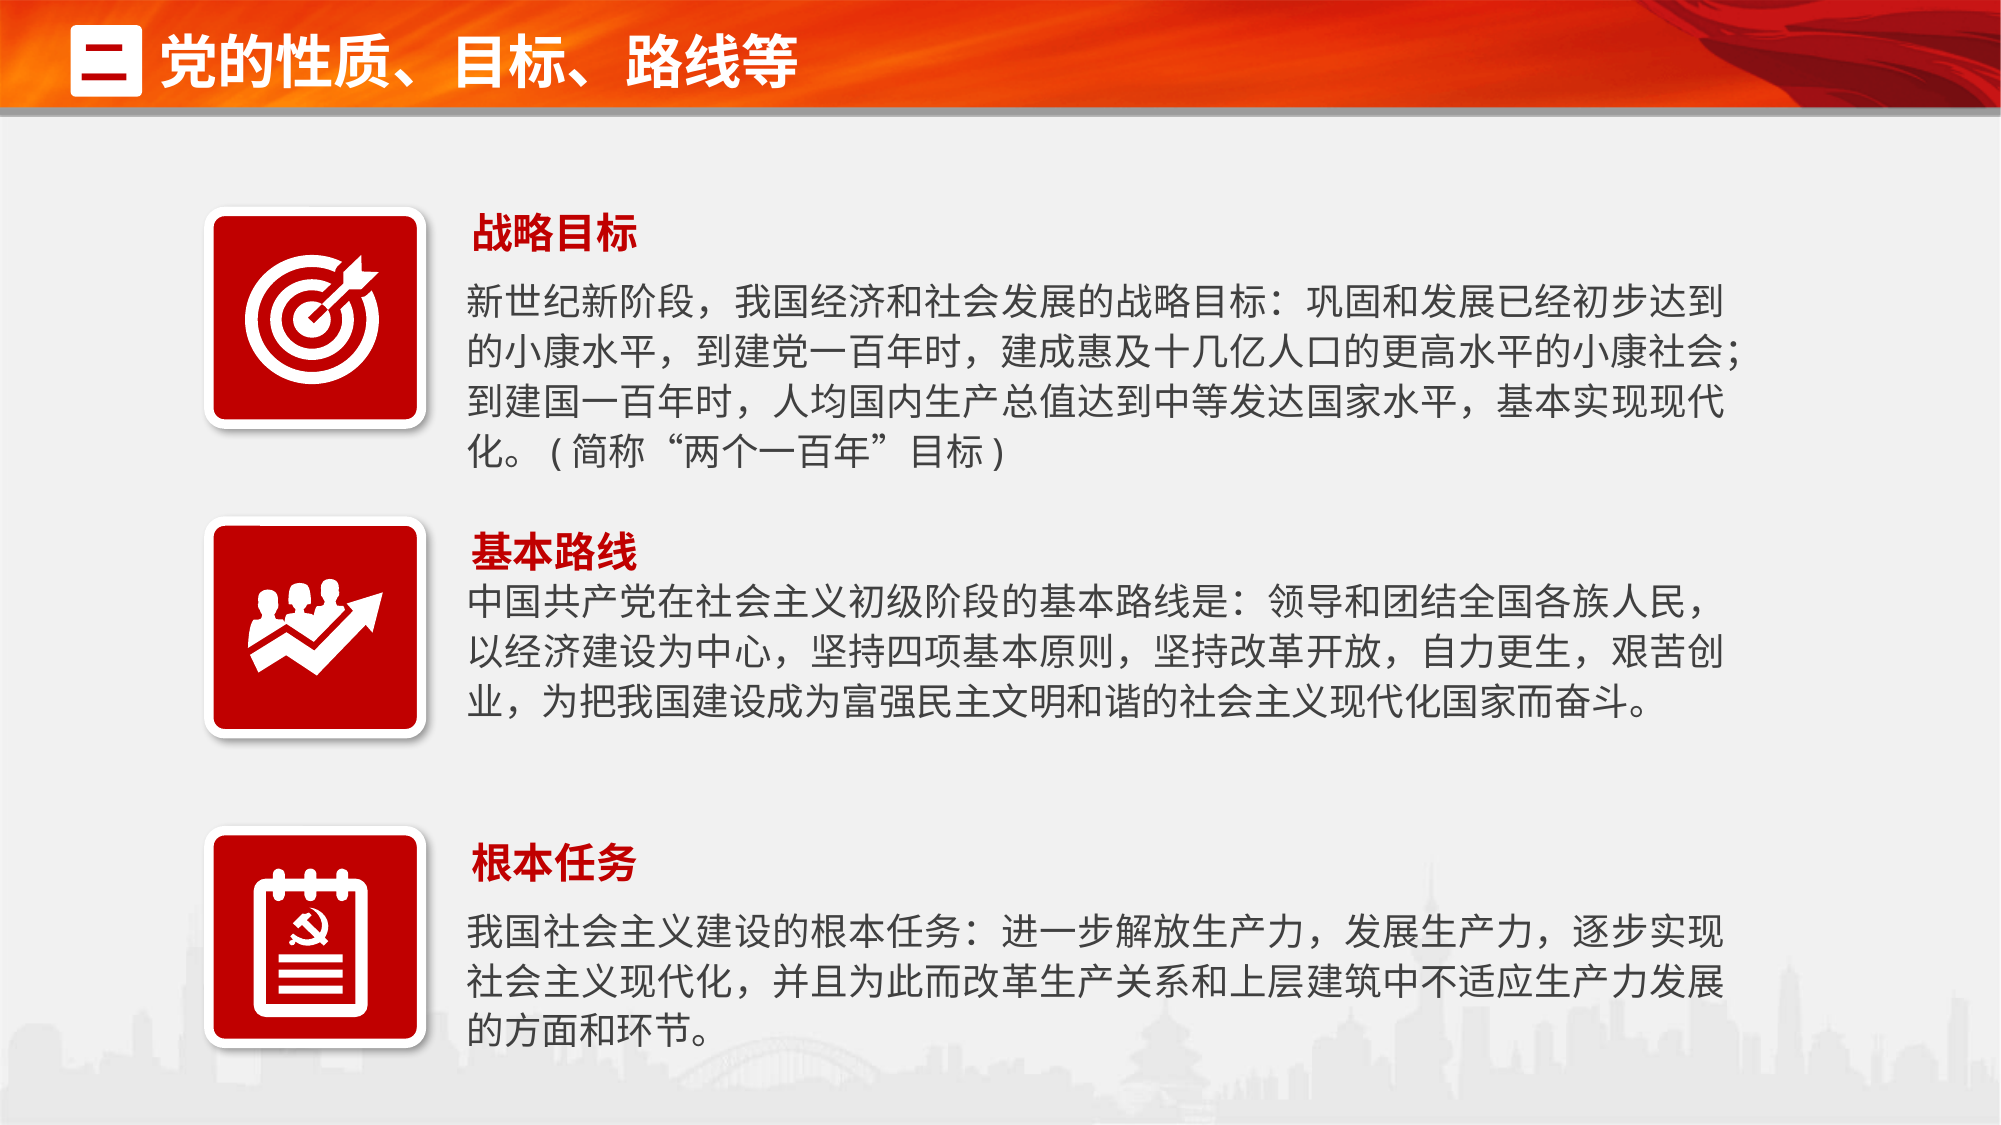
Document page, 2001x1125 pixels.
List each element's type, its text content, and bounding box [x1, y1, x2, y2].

text_box [247, 578, 345, 648]
text_box 战略目标 [456, 199, 654, 265]
text_box 新世纪新阶段，我国经济和社会发展的战略目标：巩固和发展已经初步达到的小康水平，到建党一百年时，建成惠及十几亿人口的更高水平的小康社会；到建国一百年时，人均国内生产总值达到中等发达国家水平，基本实现现代化。(简称“两个一百年”目标) [452, 265, 1741, 481]
text_box [208, 830, 422, 1044]
text_box [208, 211, 422, 425]
text_box 中国共产党在社会主义初级阶段的基本路线是：领导和团结全国各族人民，以经济建设为中心，坚持四项基本原则，坚持改革开放，自力更生，艰苦创业，为把我国建设成为富强民主文明和谐的社会主义现代化国家而奋斗。 [452, 565, 1741, 731]
text_box 我国社会主义建设的根本任务：进一步解放生产力，发展生产力，逐步实现社会主义现代化，并且为此而改革生产关系和上层建筑中不适应生产力发展的方面和环节。 [452, 895, 1741, 1060]
text_box 党的性质、目标、路线等 [144, 18, 954, 103]
text_box 根本任务 [456, 829, 654, 895]
text_box [253, 868, 368, 1018]
text_box [249, 592, 383, 676]
text_box 二 [64, 22, 145, 98]
text_box [245, 254, 379, 385]
picture [0, 0, 2001, 1125]
text_box [208, 521, 422, 734]
text_box 基本路线 [456, 518, 654, 565]
